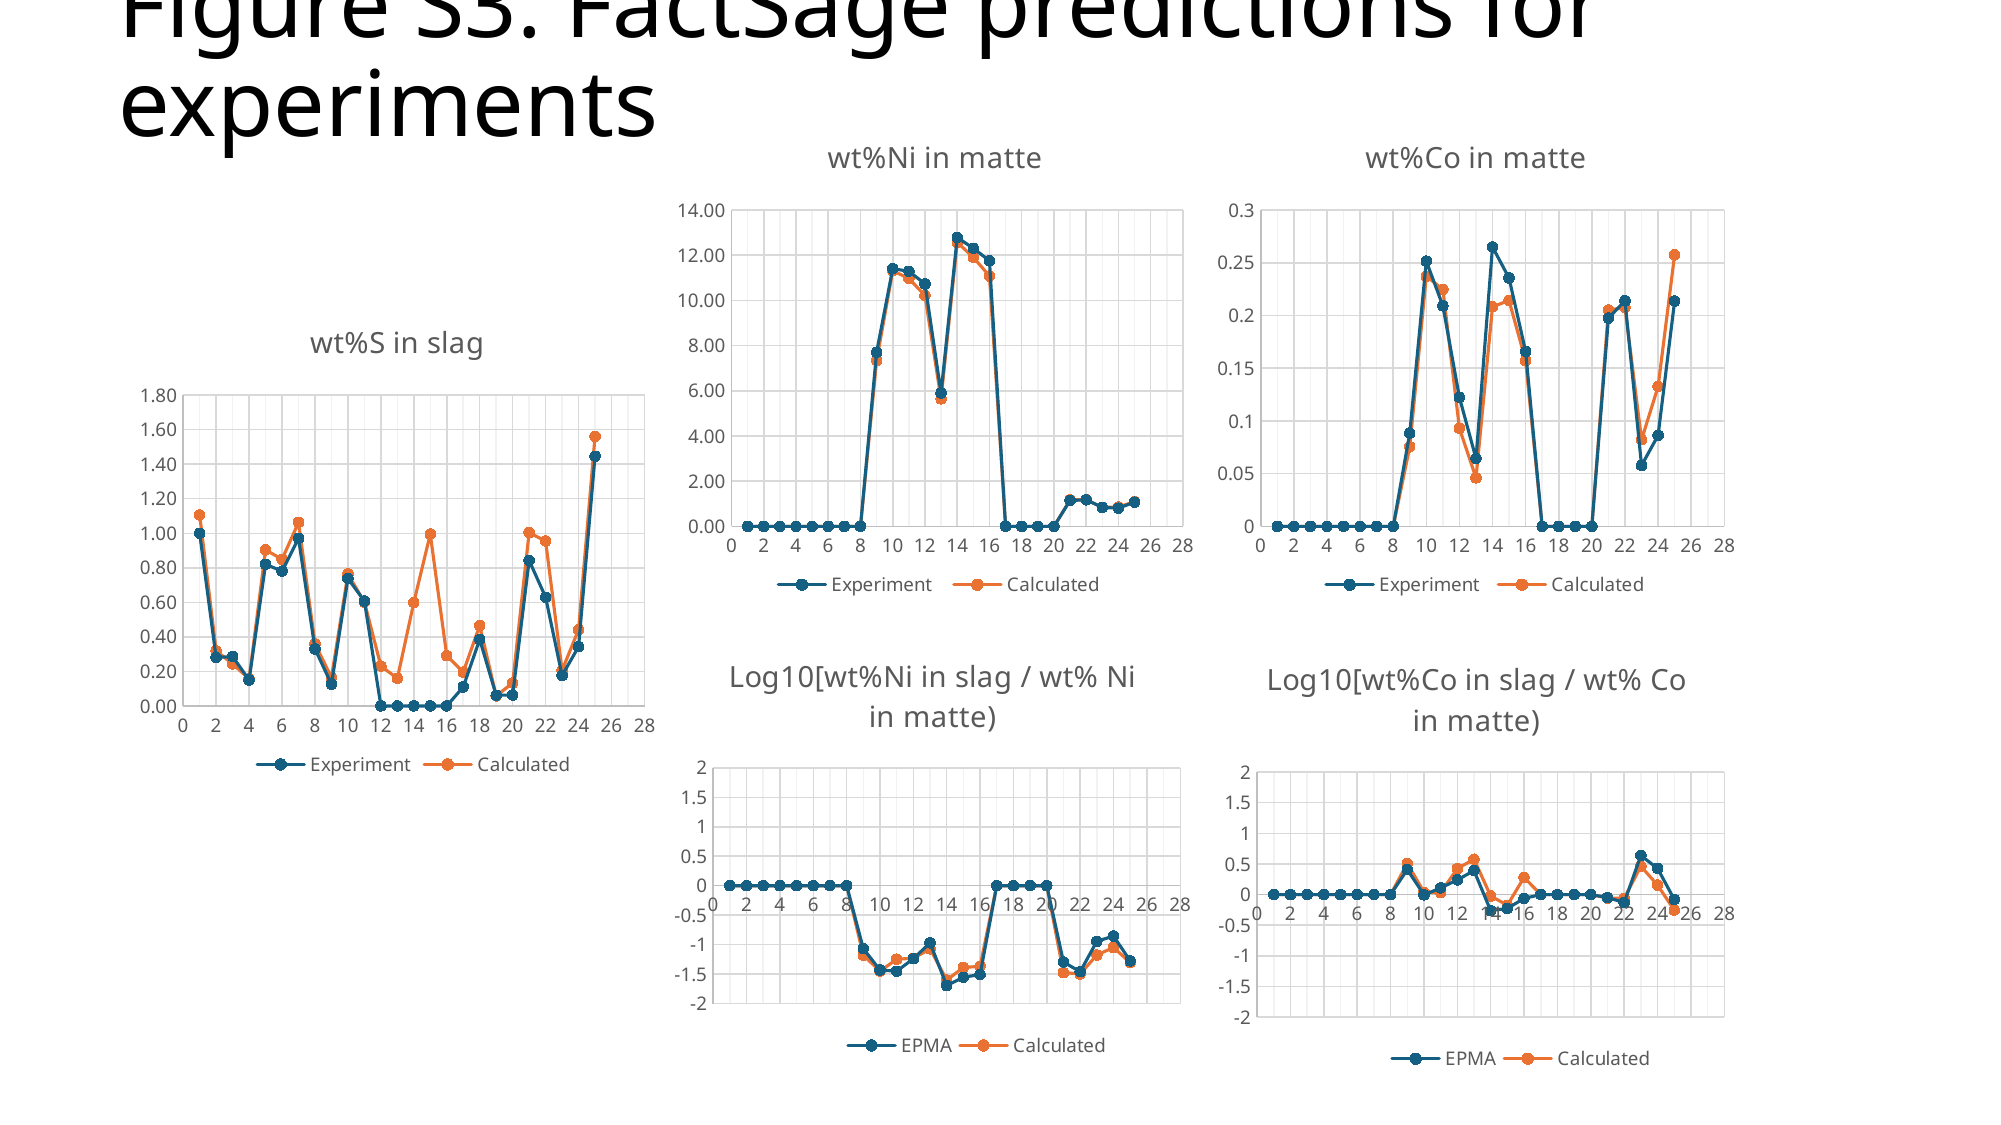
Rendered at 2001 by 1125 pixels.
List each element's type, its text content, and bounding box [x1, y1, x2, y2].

chart [128, 109, 1747, 1076]
chart [1207, 633, 1747, 1090]
title Figure S3. FactSage predictions for experiments [103, 0, 1897, 167]
